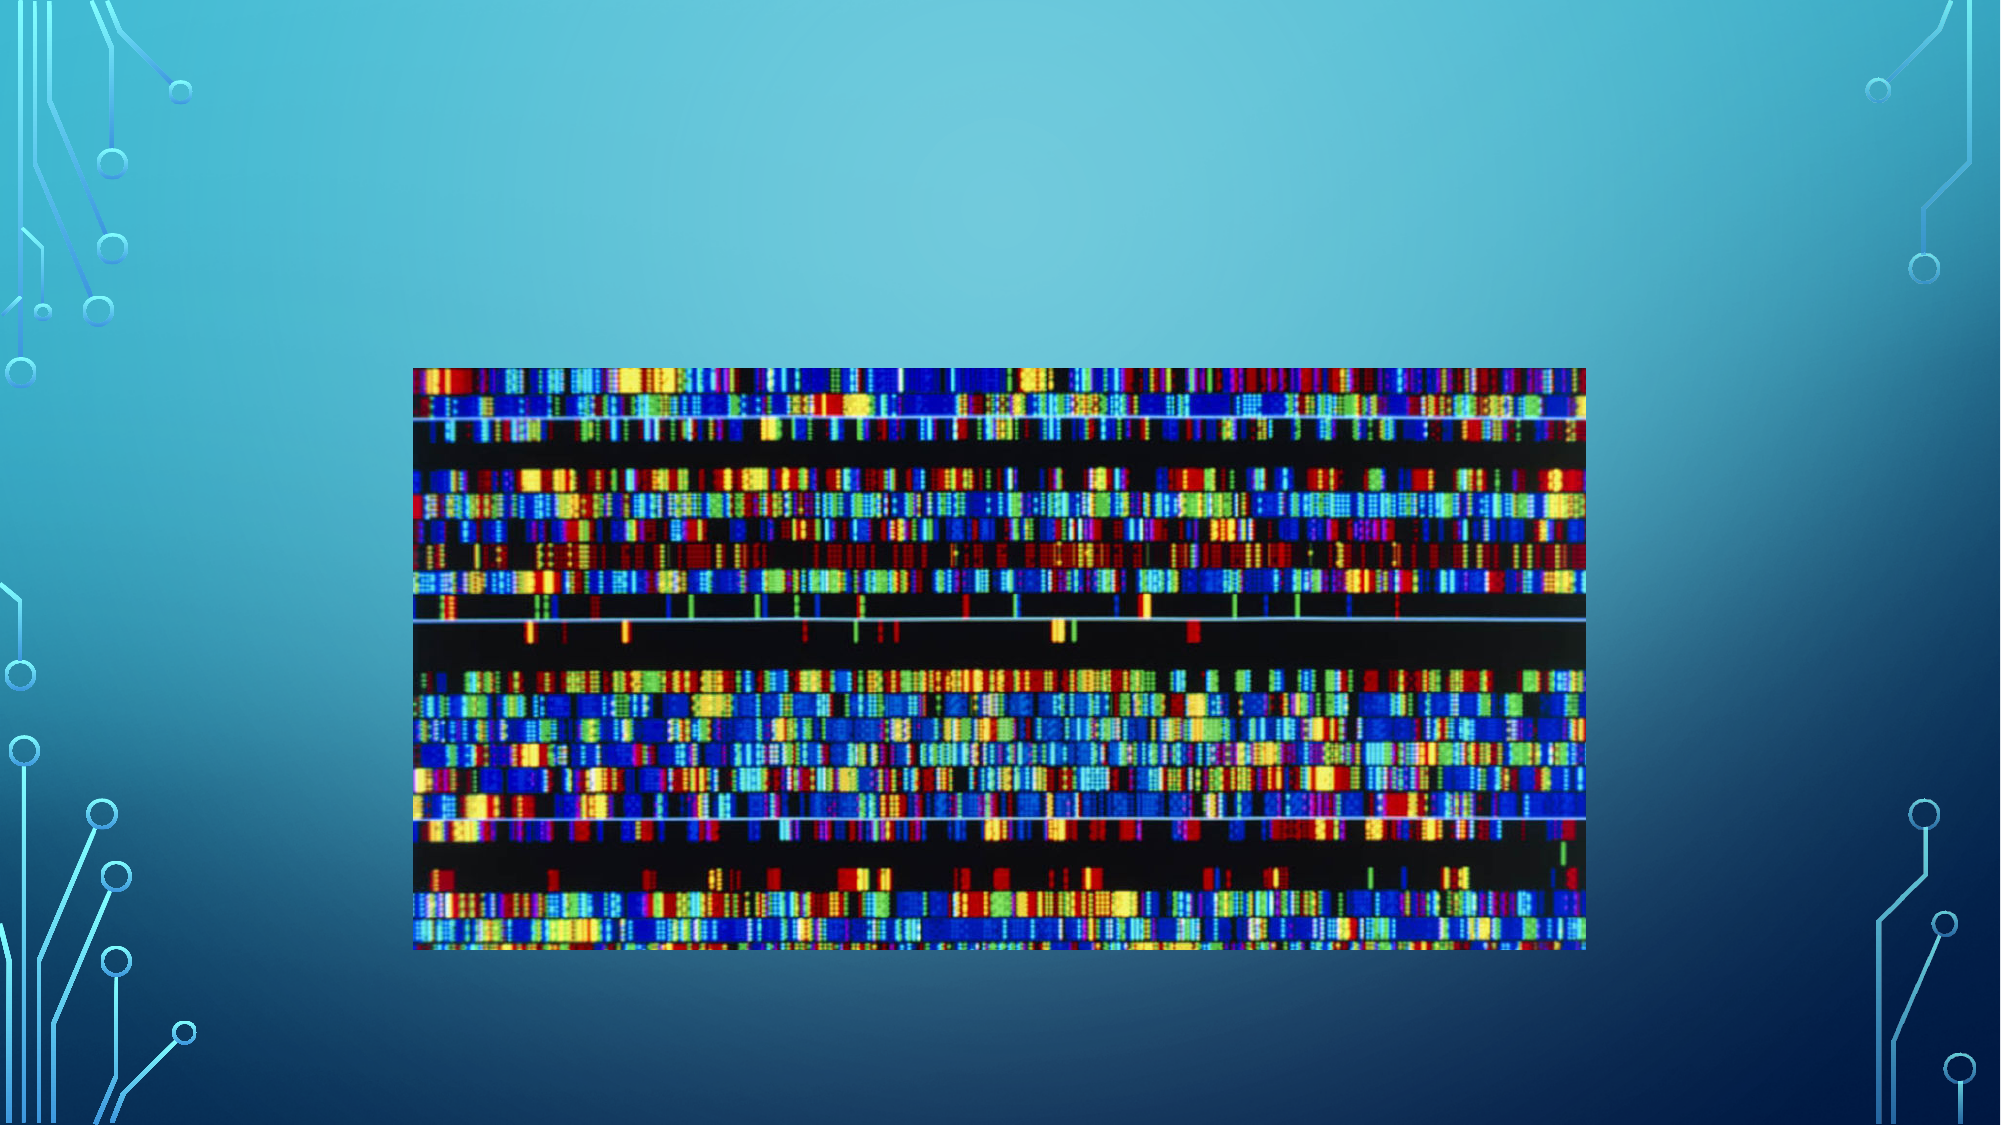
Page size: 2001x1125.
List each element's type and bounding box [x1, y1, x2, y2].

list [413, 368, 1586, 951]
